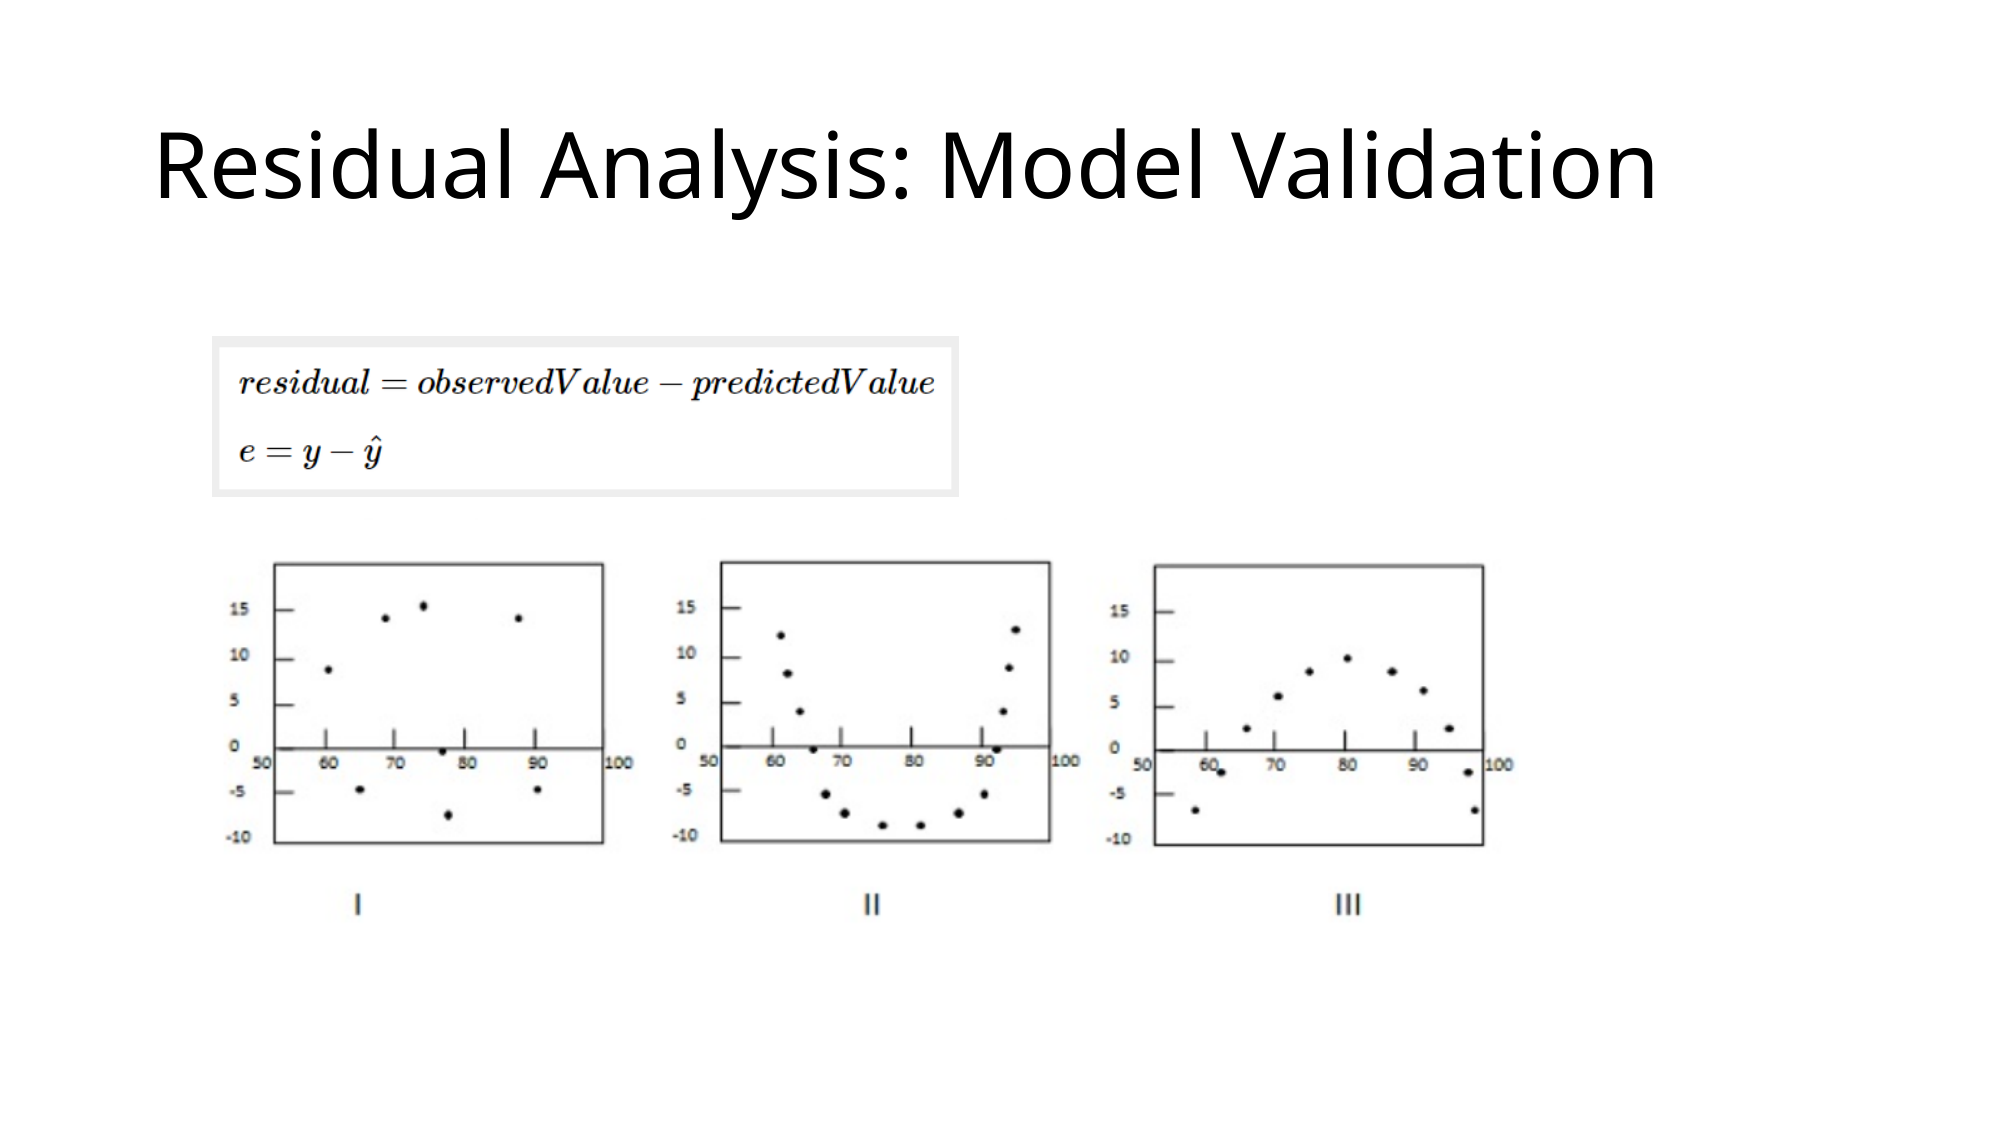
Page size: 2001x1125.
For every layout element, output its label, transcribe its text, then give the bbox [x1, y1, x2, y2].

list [214, 518, 1526, 934]
title Residual Analysis: Model Validation [137, 59, 1863, 278]
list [212, 336, 959, 497]
